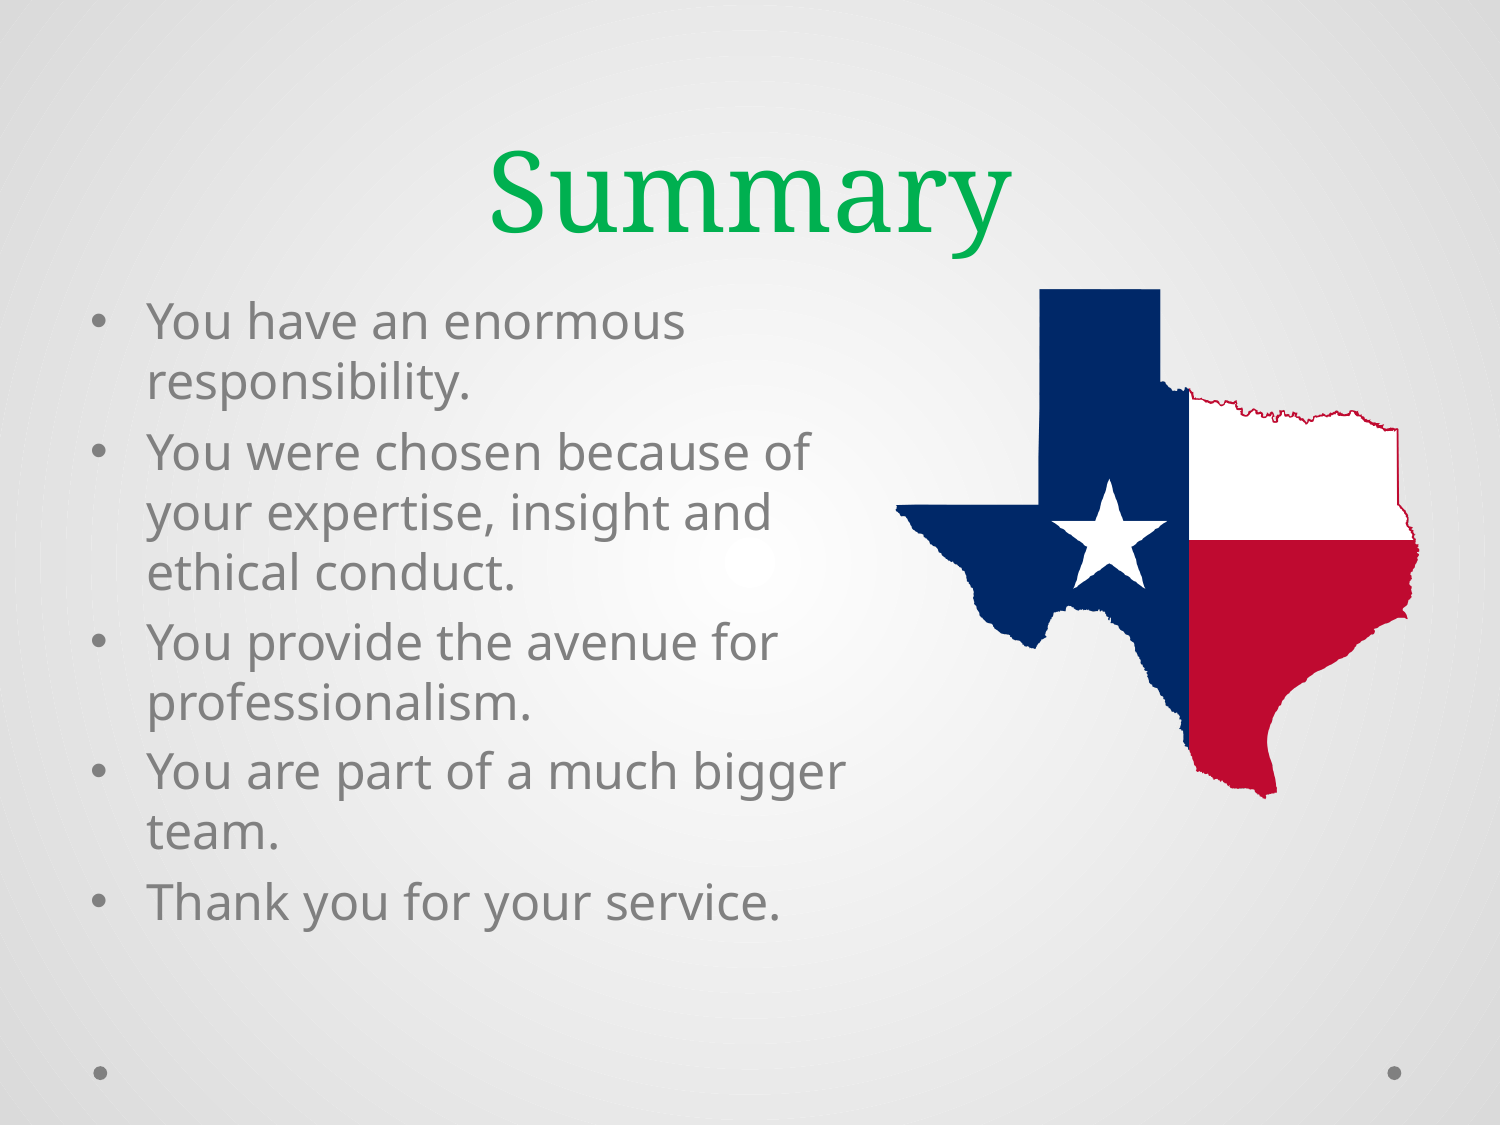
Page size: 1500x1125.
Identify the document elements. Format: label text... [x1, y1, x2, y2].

list You have an enormous responsibility. You were chosen because of your expertise, insight and ethical conduct. You provide the avenue for professionalism. You are part of a much bigger team. Thank you for your service. [75, 212, 888, 955]
title Summary [75, 0, 1425, 263]
picture [893, 287, 1420, 801]
